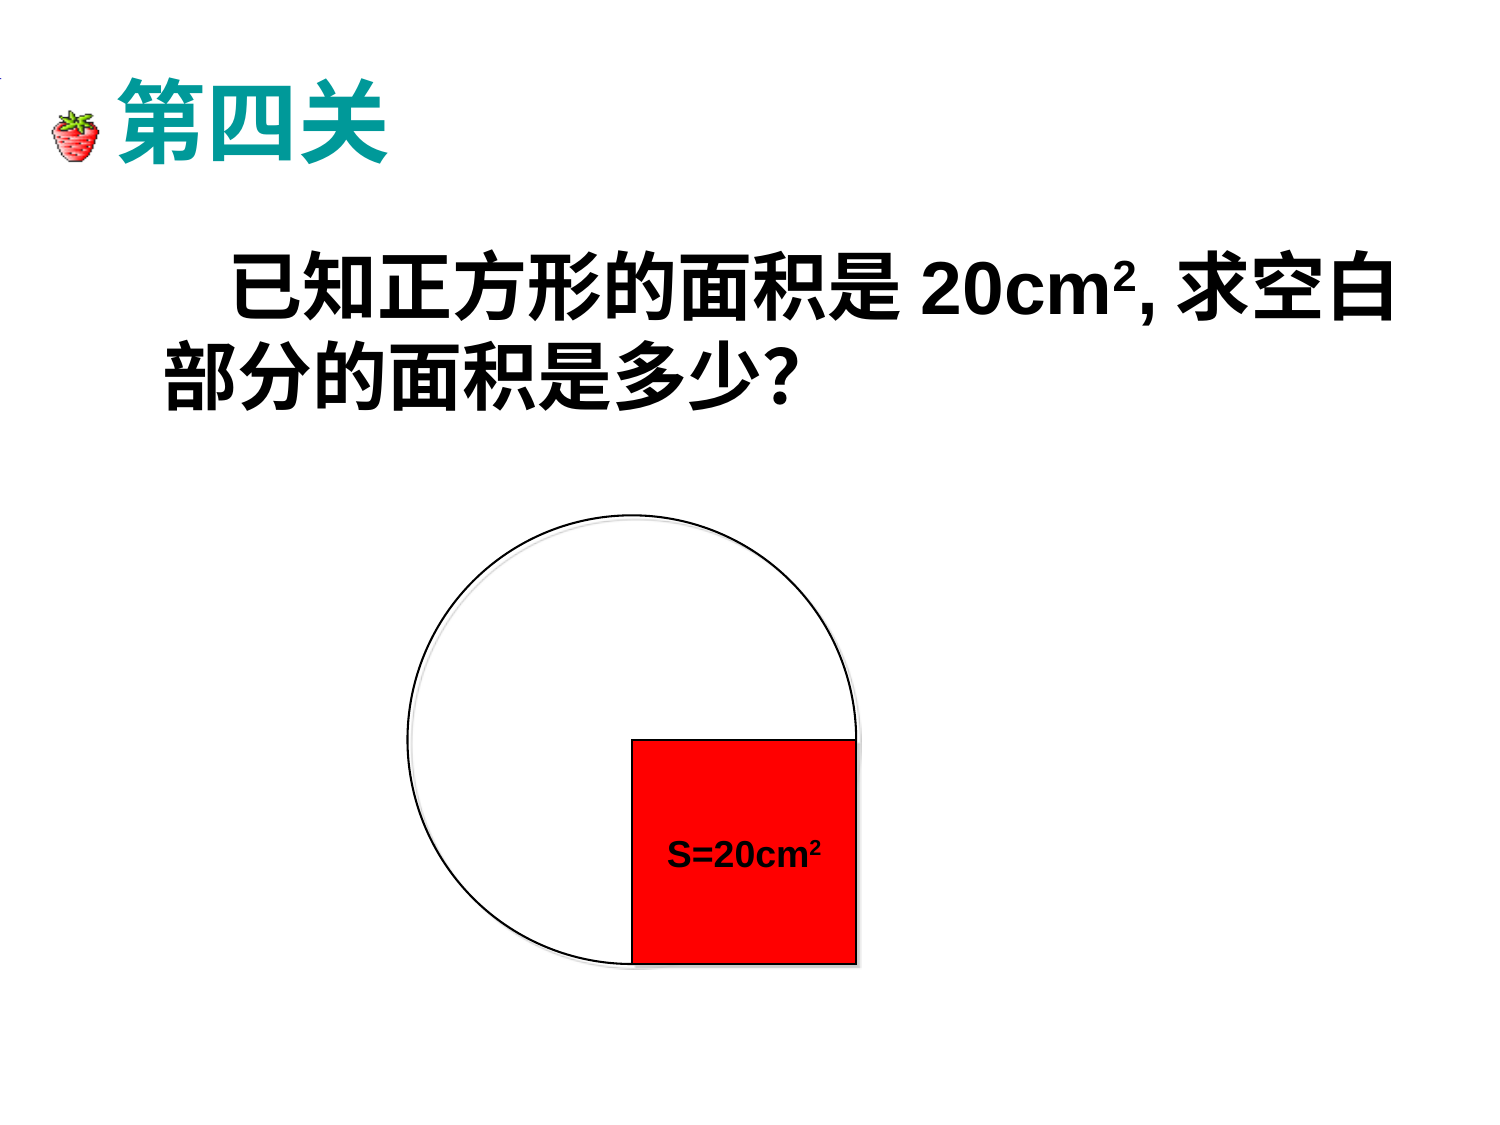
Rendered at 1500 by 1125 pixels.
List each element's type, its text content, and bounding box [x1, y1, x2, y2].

text_box S=20cm2 [631, 739, 857, 965]
text_box [407, 515, 857, 965]
picture [0, 78, 148, 208]
text_box 已知正方形的面积是20cm2,求空白部分的面积是多少？ [147, 231, 1436, 427]
text_box 第四关 [100, 31, 1376, 209]
